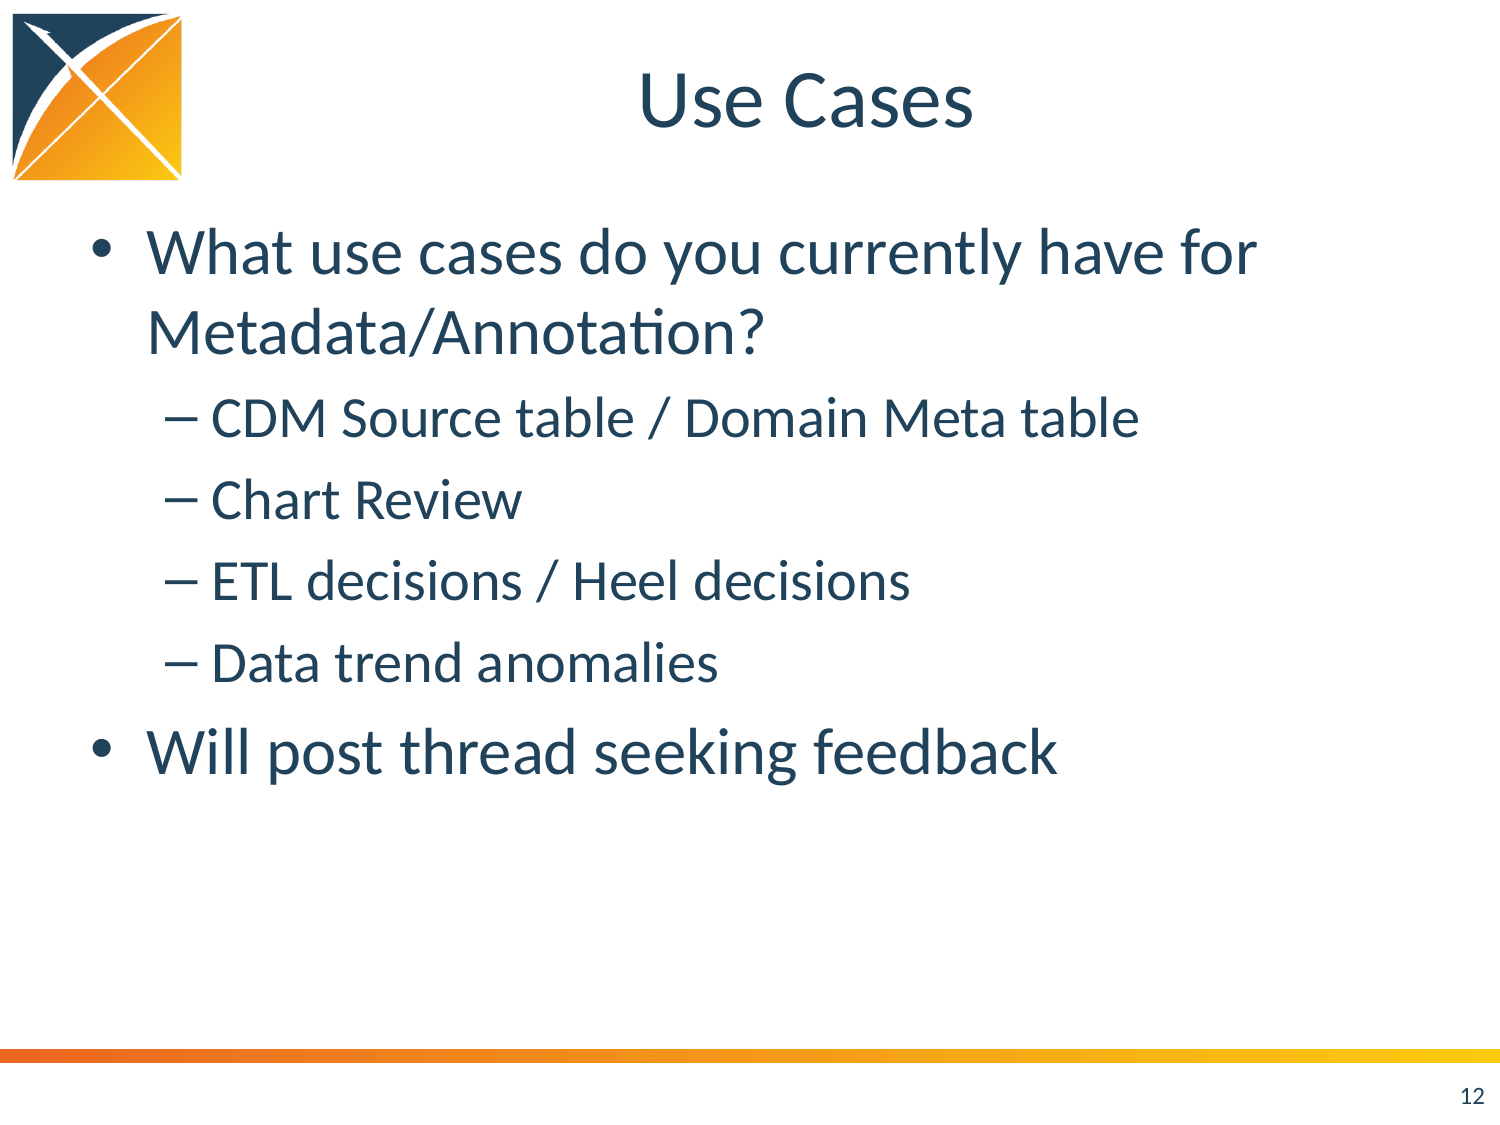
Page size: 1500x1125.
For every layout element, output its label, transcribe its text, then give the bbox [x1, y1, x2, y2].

slide_number 12 [1149, 1065, 1500, 1125]
title Use Cases [187, 24, 1425, 163]
picture [0, 0, 206, 200]
list What use cases do you currently have for Metadata/Annotation? CDM Source table / Domain Meta table Chart Review ETL decisions / Heel decisions Data trend anomalies Will post thread seeking feedback [75, 200, 1425, 1005]
